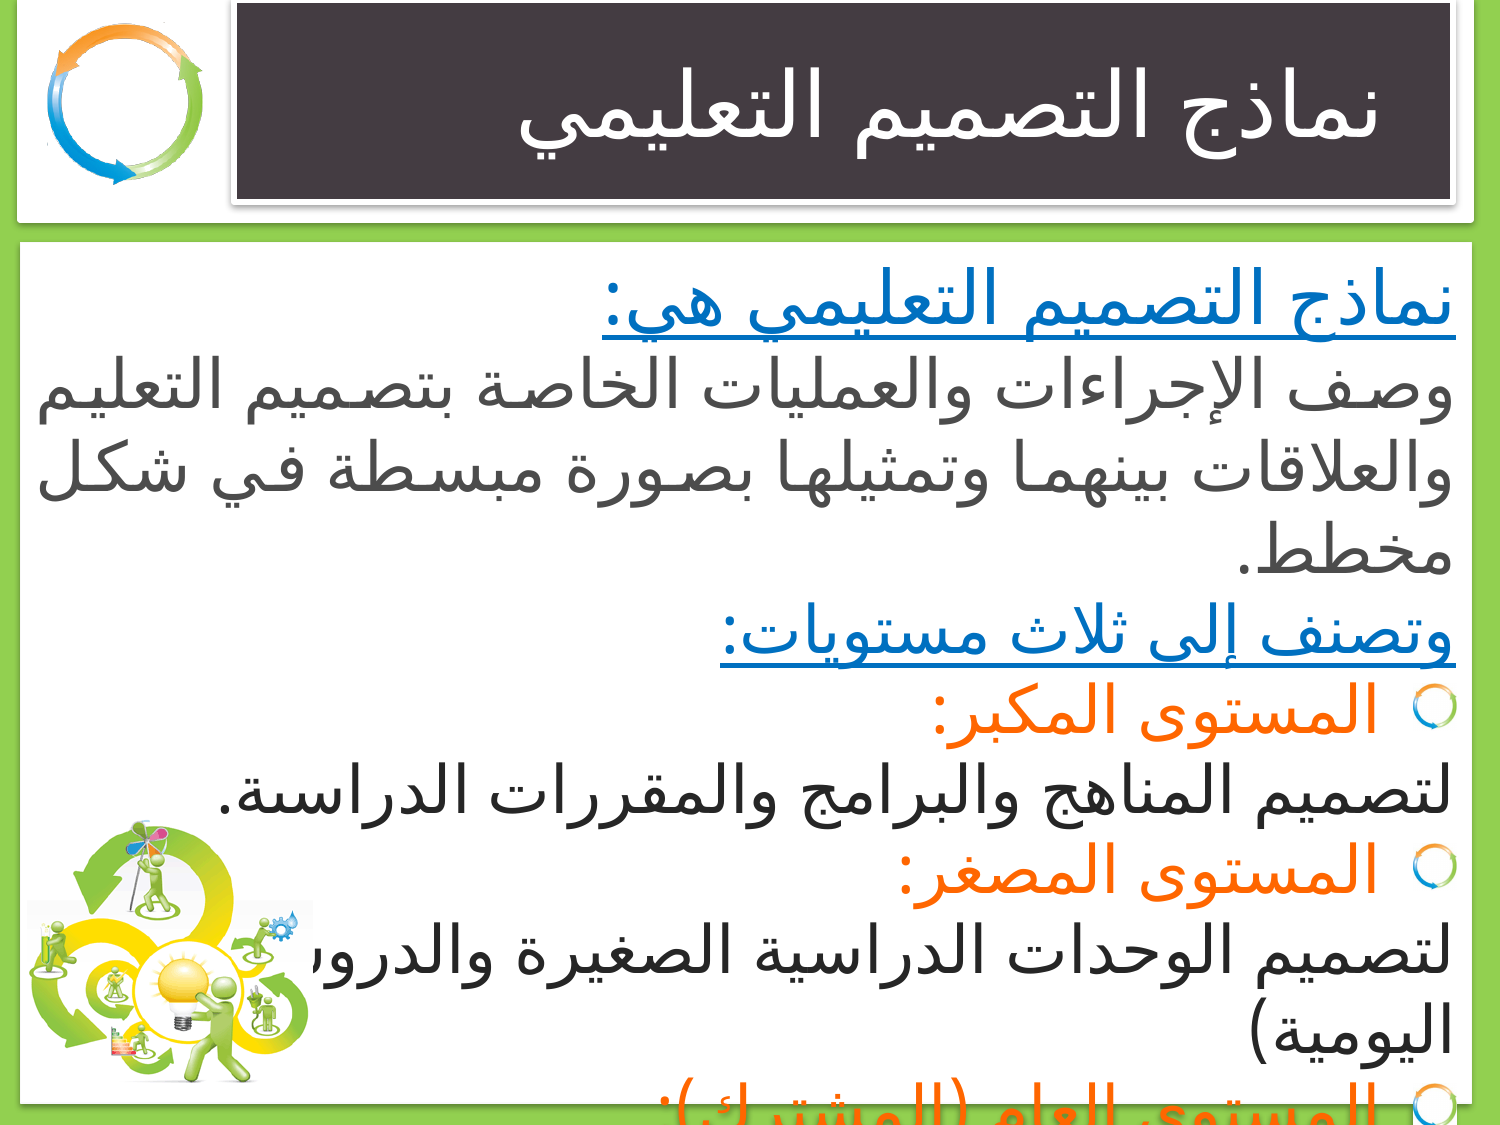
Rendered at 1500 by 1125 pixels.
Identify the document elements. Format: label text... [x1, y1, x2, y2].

picture [47, 21, 204, 190]
picture [1413, 1113, 1422, 1125]
picture [1413, 843, 1457, 891]
picture [27, 814, 314, 1101]
text_box [17, 0, 1474, 223]
picture [1413, 683, 1457, 731]
text_box نماذج التصميم التعليمي [231, 0, 1456, 205]
picture [1413, 1083, 1457, 1125]
text_box نماذج التصميم التعليمي هي: وصف الإجراءات والعمليات الخاصة بتصميم التعليم والعلاقات بينهما وتمثيلها بصورة مبسطة في شكل مخطط. وتصنف إلى ثلاث مستويات: المستوى المكبر: لتصميم المناهج والبرامج والمقررات الدراسية. المستوى المصغر: لتصميم الوحدات الدراسية الصغيرة والدروس اليومية) المستوى العام (المشترك): في الحالتين السابقة معاً [20, 242, 1472, 1104]
